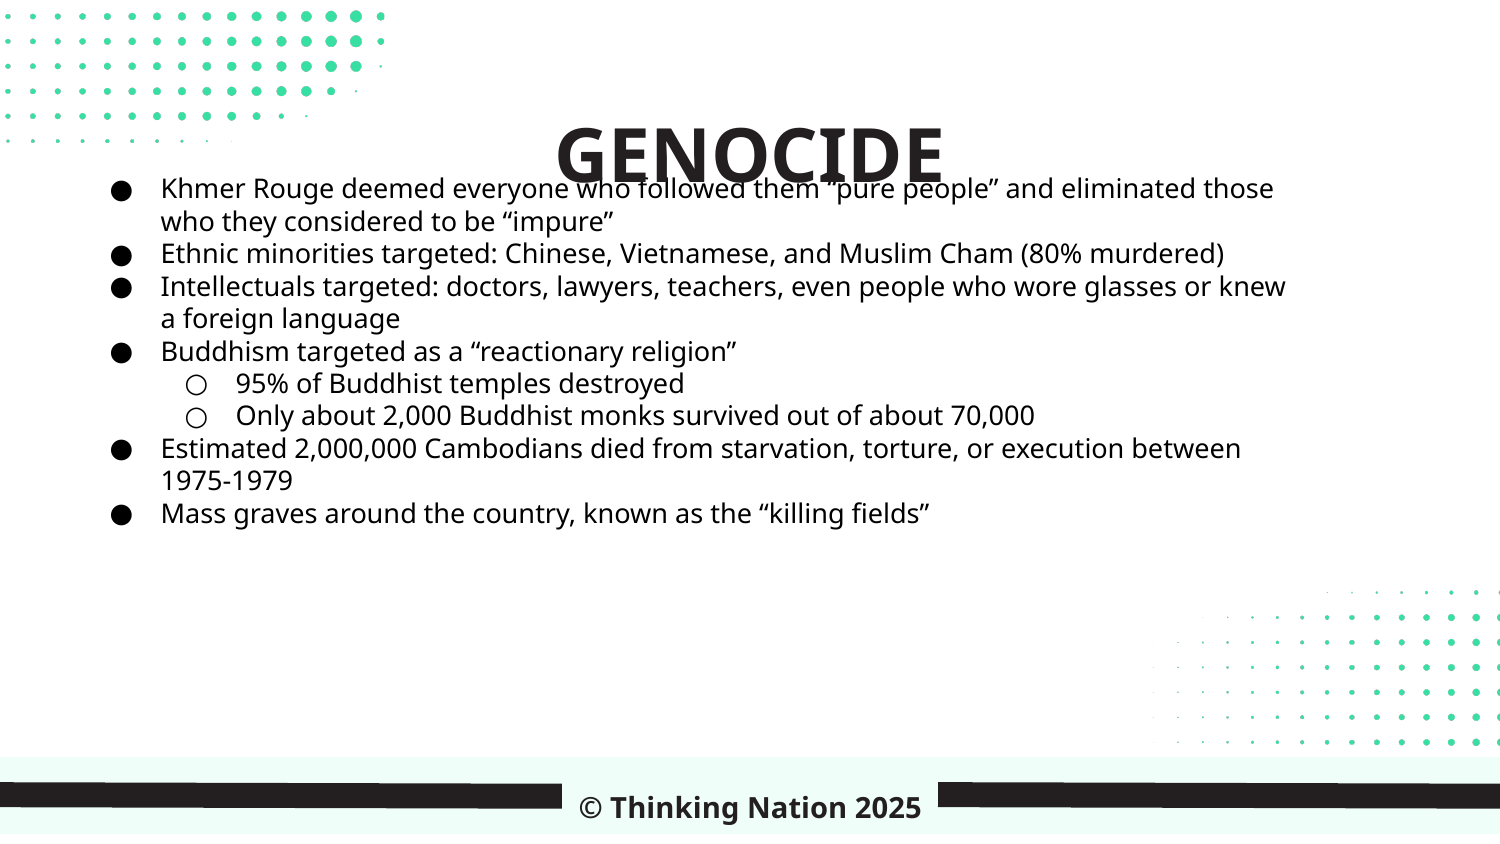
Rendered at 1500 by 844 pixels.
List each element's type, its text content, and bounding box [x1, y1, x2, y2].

text_box Khmer Rouge deemed everyone who followed them “pure people” and eliminated those who they considered to be “impure” Ethnic minorities targeted: Chinese, Vietnamese, and Muslim Cham (80% murdered) Intellectuals targeted: doctors, lawyers, teachers, even people who wore glasses or knew a foreign language Buddhism targeted as a “reactionary religion” 95% of Buddhist temples destroyed Only about 2,000 Buddhist monks survived out of about 70,000 Estimated 2,000,000 Cambodians died from starvation, torture, or execution between 1975-1979 Mass graves around the country, known as the “killing fields” [85, 171, 1301, 529]
text_box GENOCIDE [209, 71, 1291, 198]
text_box [1128, 590, 1500, 755]
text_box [0, 756, 1500, 835]
text_box [0, 0, 385, 144]
